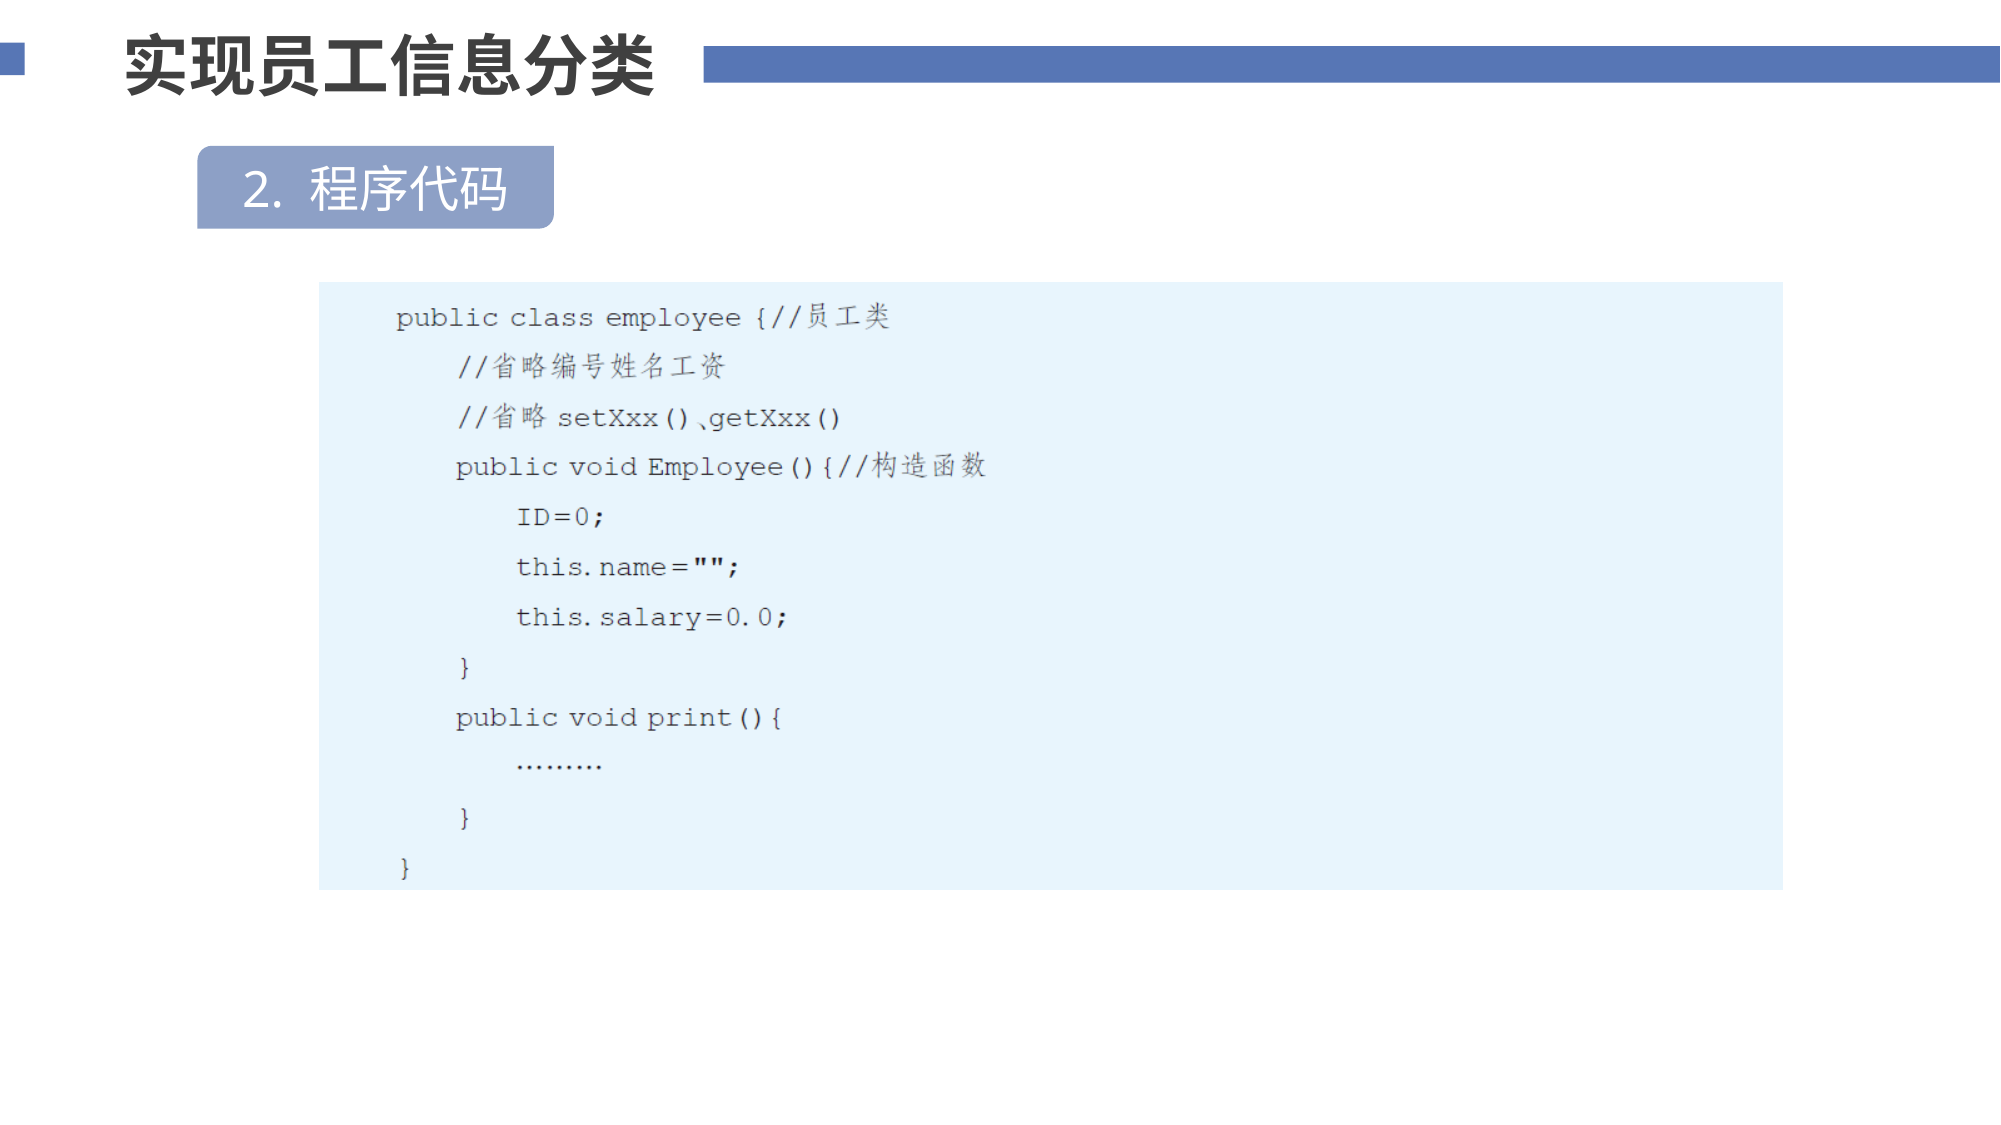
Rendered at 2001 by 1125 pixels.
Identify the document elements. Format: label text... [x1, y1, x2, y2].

text_box [702, 45, 2000, 84]
text_box 实现员工信息分类 [122, 23, 657, 104]
text_box [0, 41, 26, 76]
text_box 2. 程序代码 [197, 145, 554, 229]
picture [319, 282, 1783, 890]
